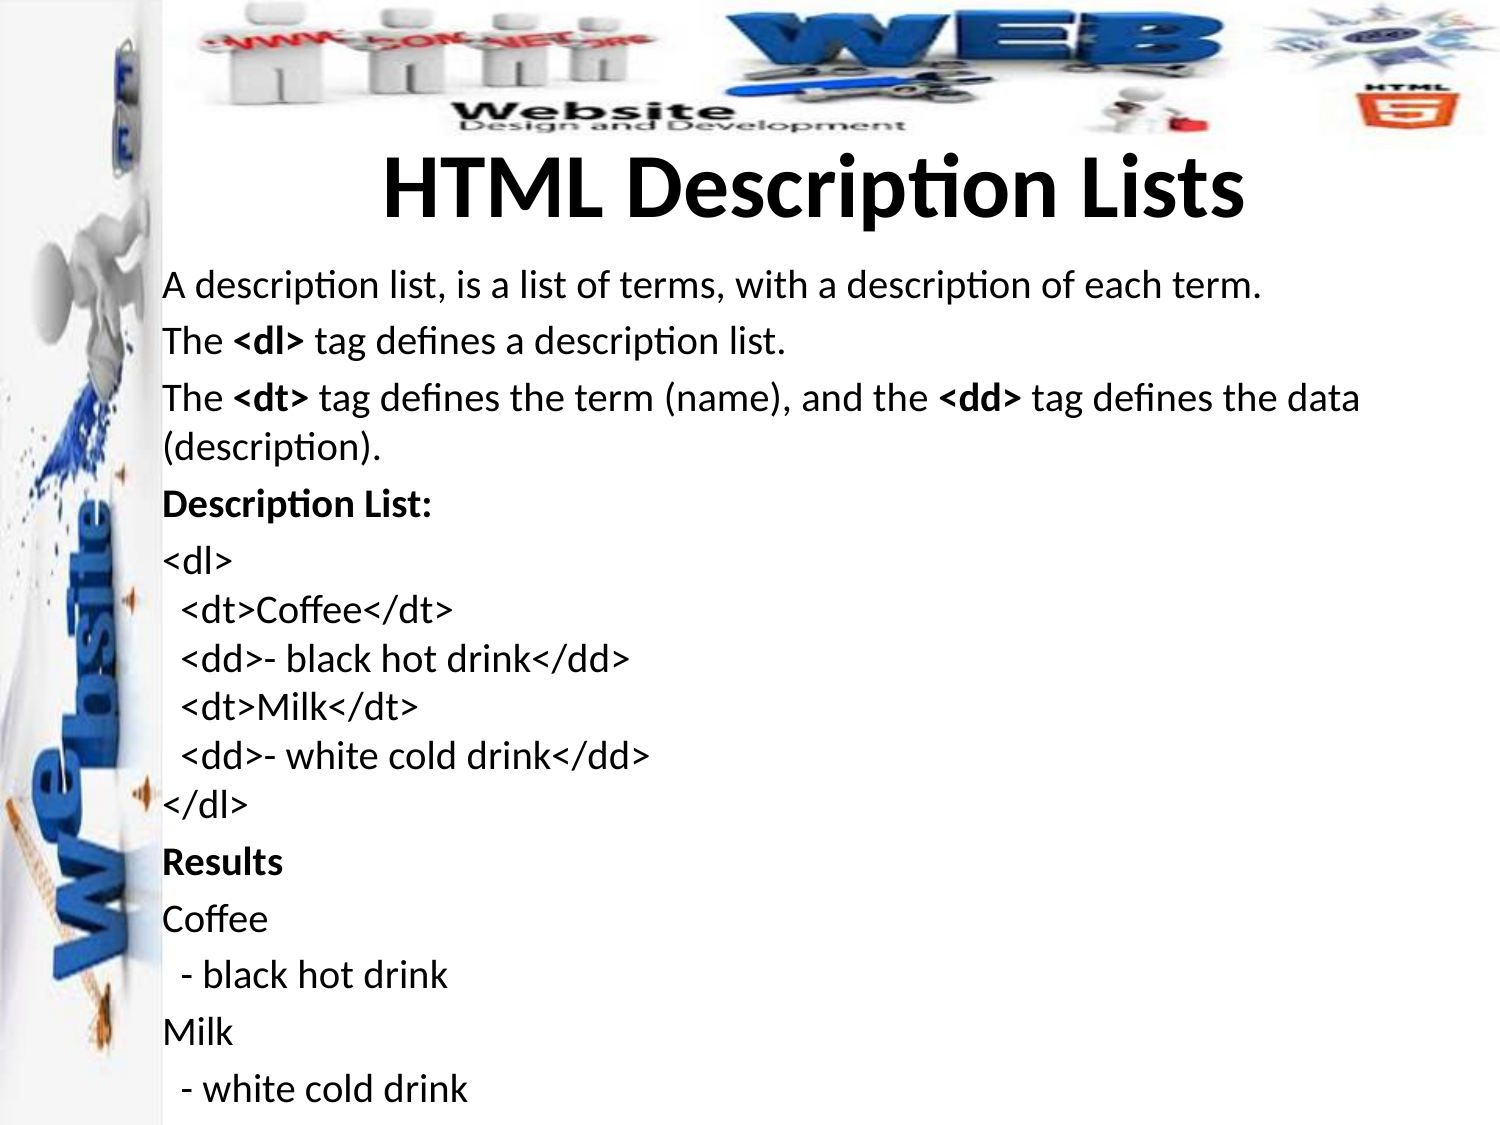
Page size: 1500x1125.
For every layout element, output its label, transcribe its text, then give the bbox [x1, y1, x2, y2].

picture [0, 0, 1500, 1125]
list A description list, is a list of terms, with a description of each term. The <dl> tag defines a description list. The <dt> tag defines the term (name), and the <dd> tag defines the data (description). Description List: <dl> <dt>Coffee</dt> <dd>- black hot drink</dd> <dt>Milk</dt> <dd>- white cold drink</dd> </dl> Results Coffee - black hot drink Milk - white cold drink [147, 249, 1498, 1125]
title HTML Description Lists [150, 87, 1500, 275]
